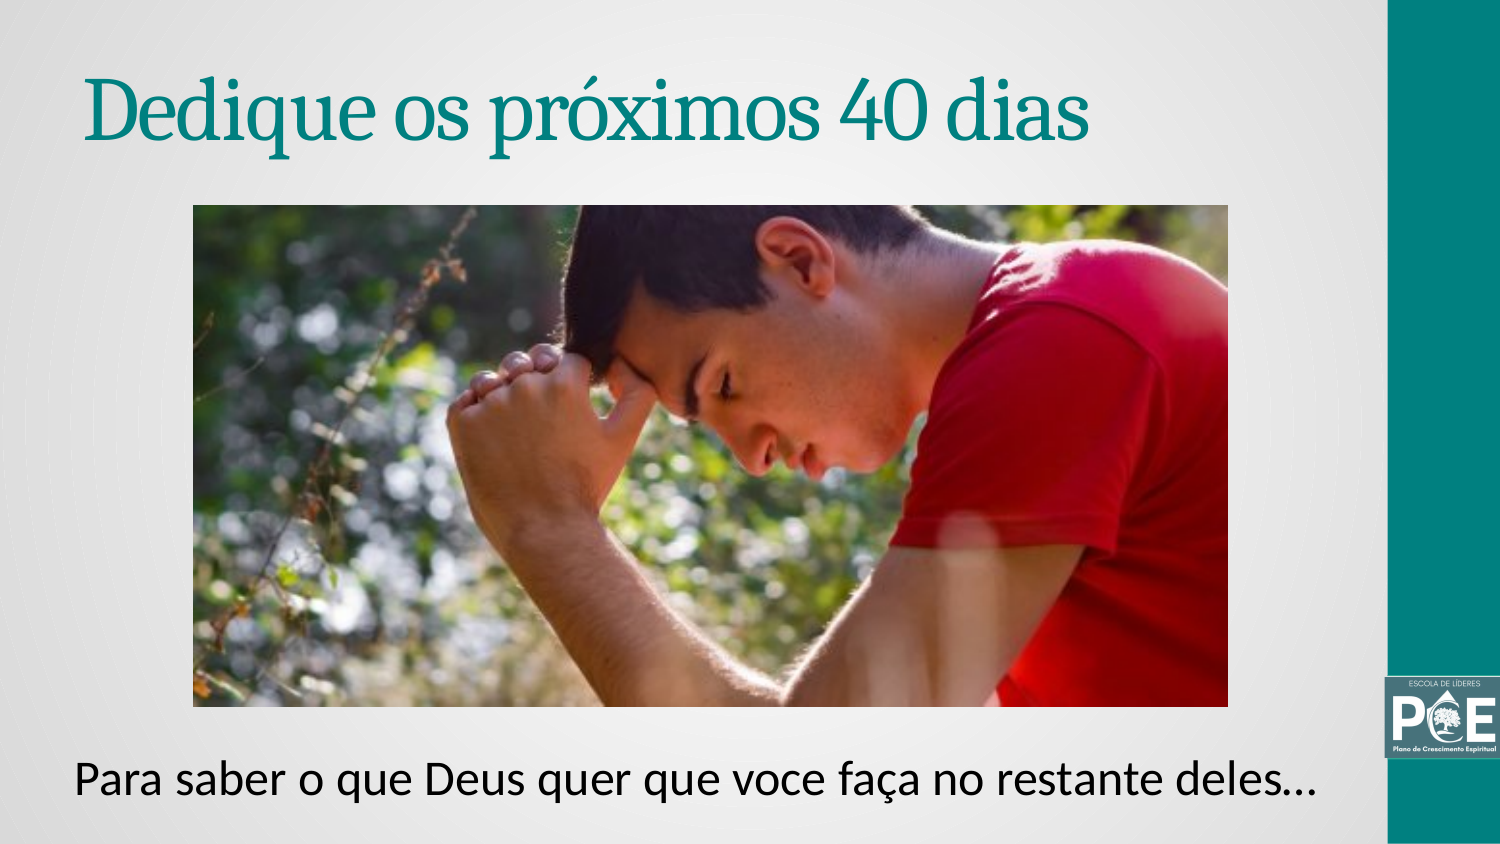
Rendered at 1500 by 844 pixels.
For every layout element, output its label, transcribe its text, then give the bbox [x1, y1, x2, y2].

picture [1384, 676, 1500, 758]
picture [193, 205, 1229, 707]
text_box Para saber o que Deus quer que voce faça no restante deles… [67, 737, 1326, 813]
title Dedique os próximos 40 dias [74, 33, 1326, 175]
